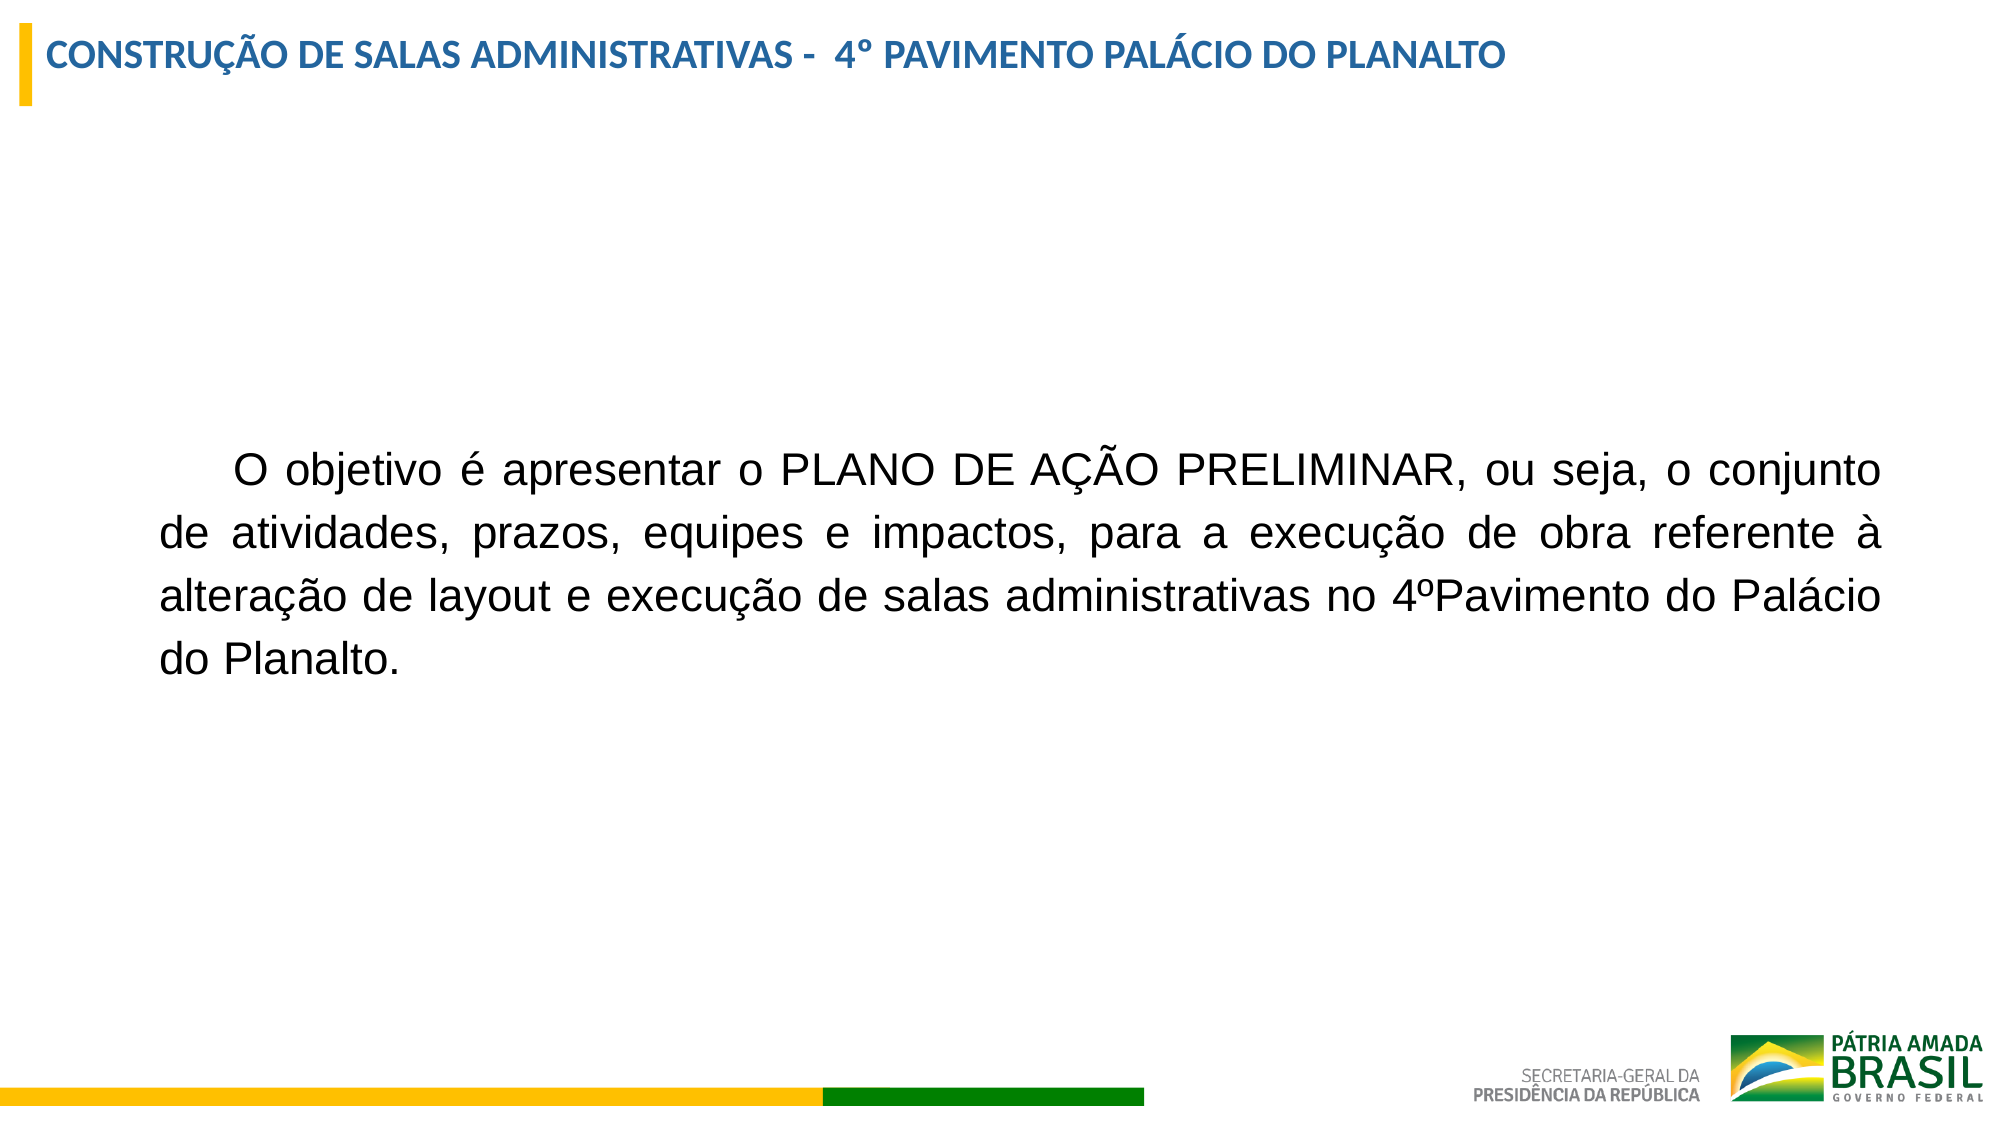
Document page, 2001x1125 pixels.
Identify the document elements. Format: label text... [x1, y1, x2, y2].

text_box [822, 1087, 1145, 1107]
picture [1472, 1019, 1983, 1106]
text_box [18, 22, 31, 107]
text_box O objetivo é apresentar o PLANO DE AÇÃO PRELIMINAR, ou seja, o conjunto de atividades, prazos, equipes e impactos, para a execução de obra referente à alteração de layout e execução de salas administrativas no 4ºPavimento do Palácio do Planalto. [144, 423, 1899, 691]
text_box CONSTRUÇÃO DE SALAS ADMINISTRATIVAS - 4º PAVIMENTO PALÁCIO DO PLANALTO [31, 19, 1951, 134]
text_box [0, 1087, 822, 1107]
